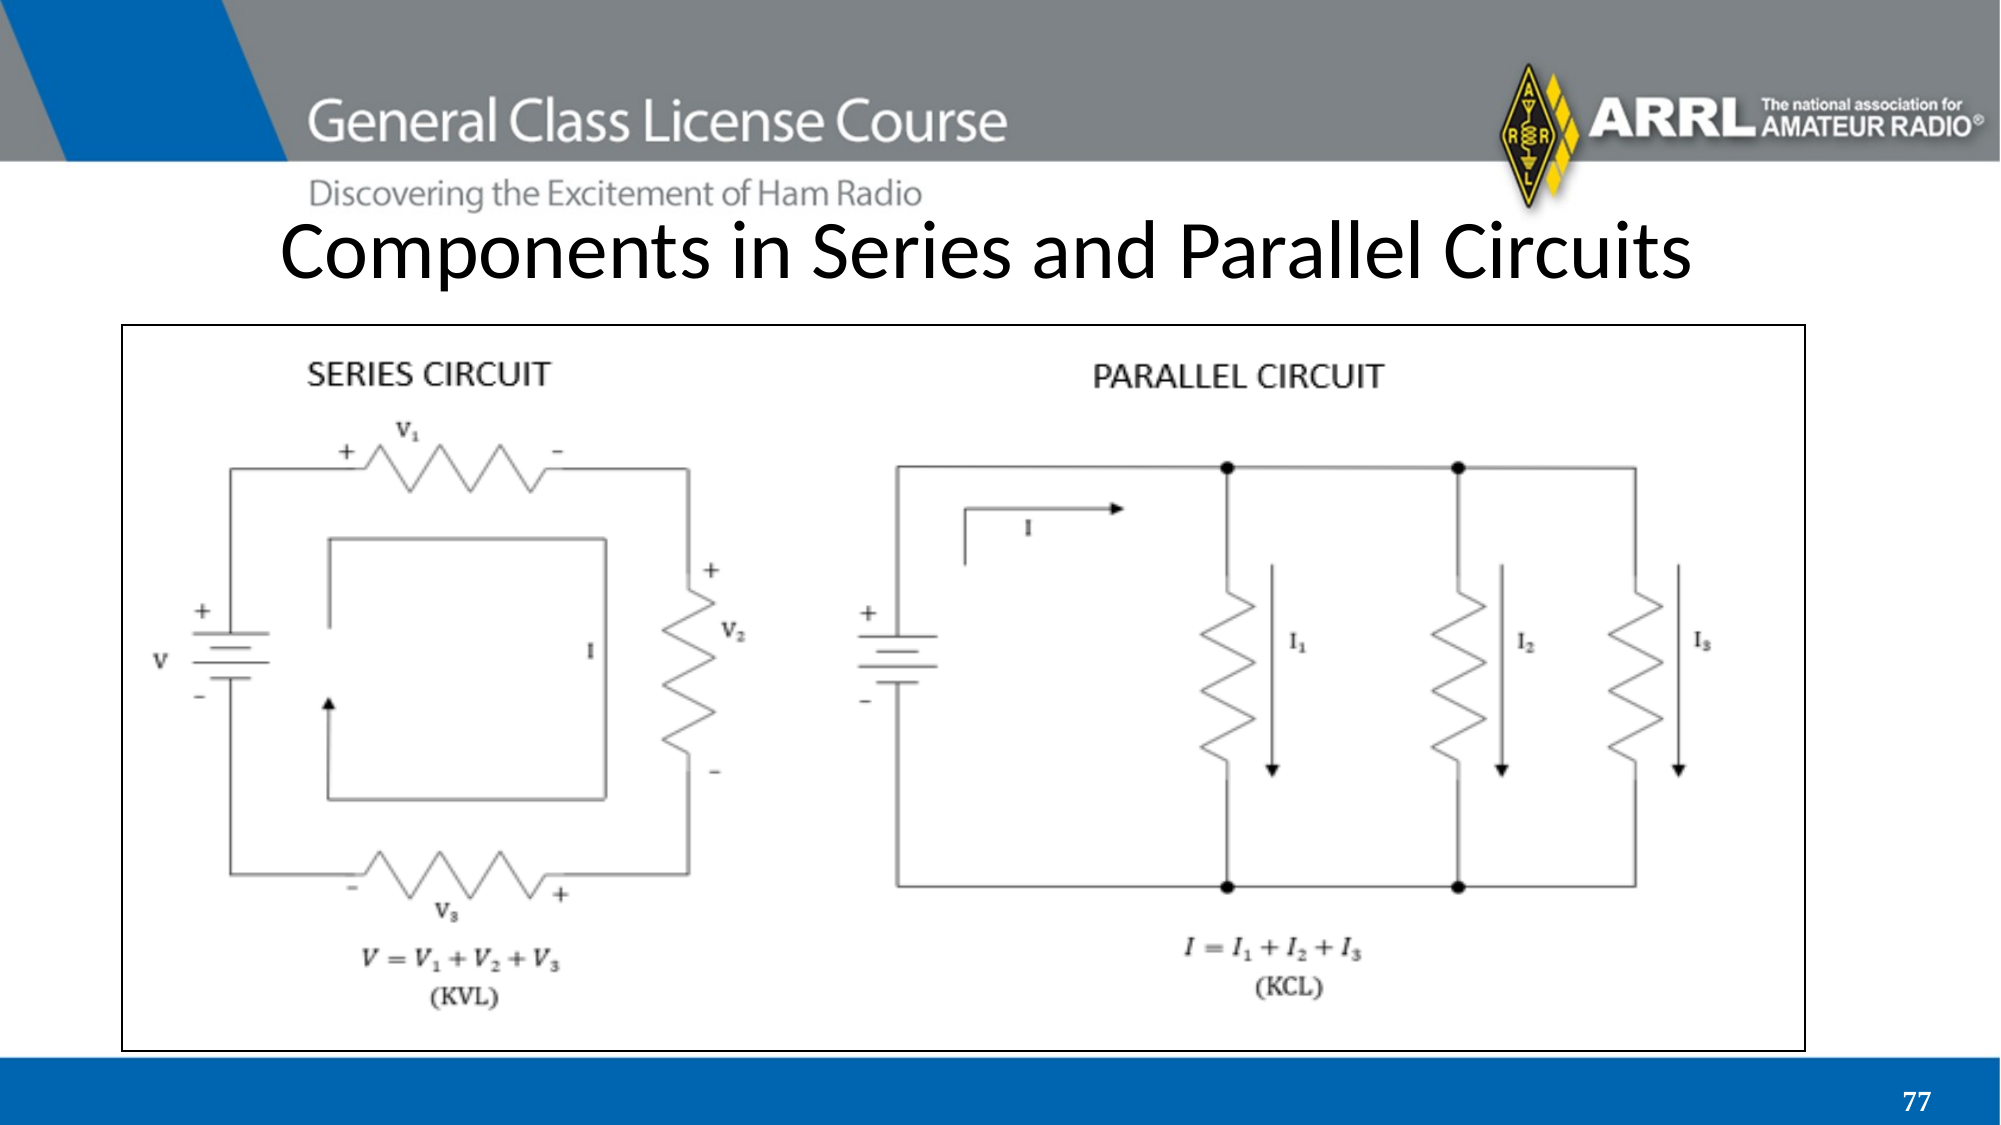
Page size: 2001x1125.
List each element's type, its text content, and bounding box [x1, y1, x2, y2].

title Components in Series and Parallel Circuits [87, 187, 1888, 288]
picture [0, 0, 2001, 1125]
